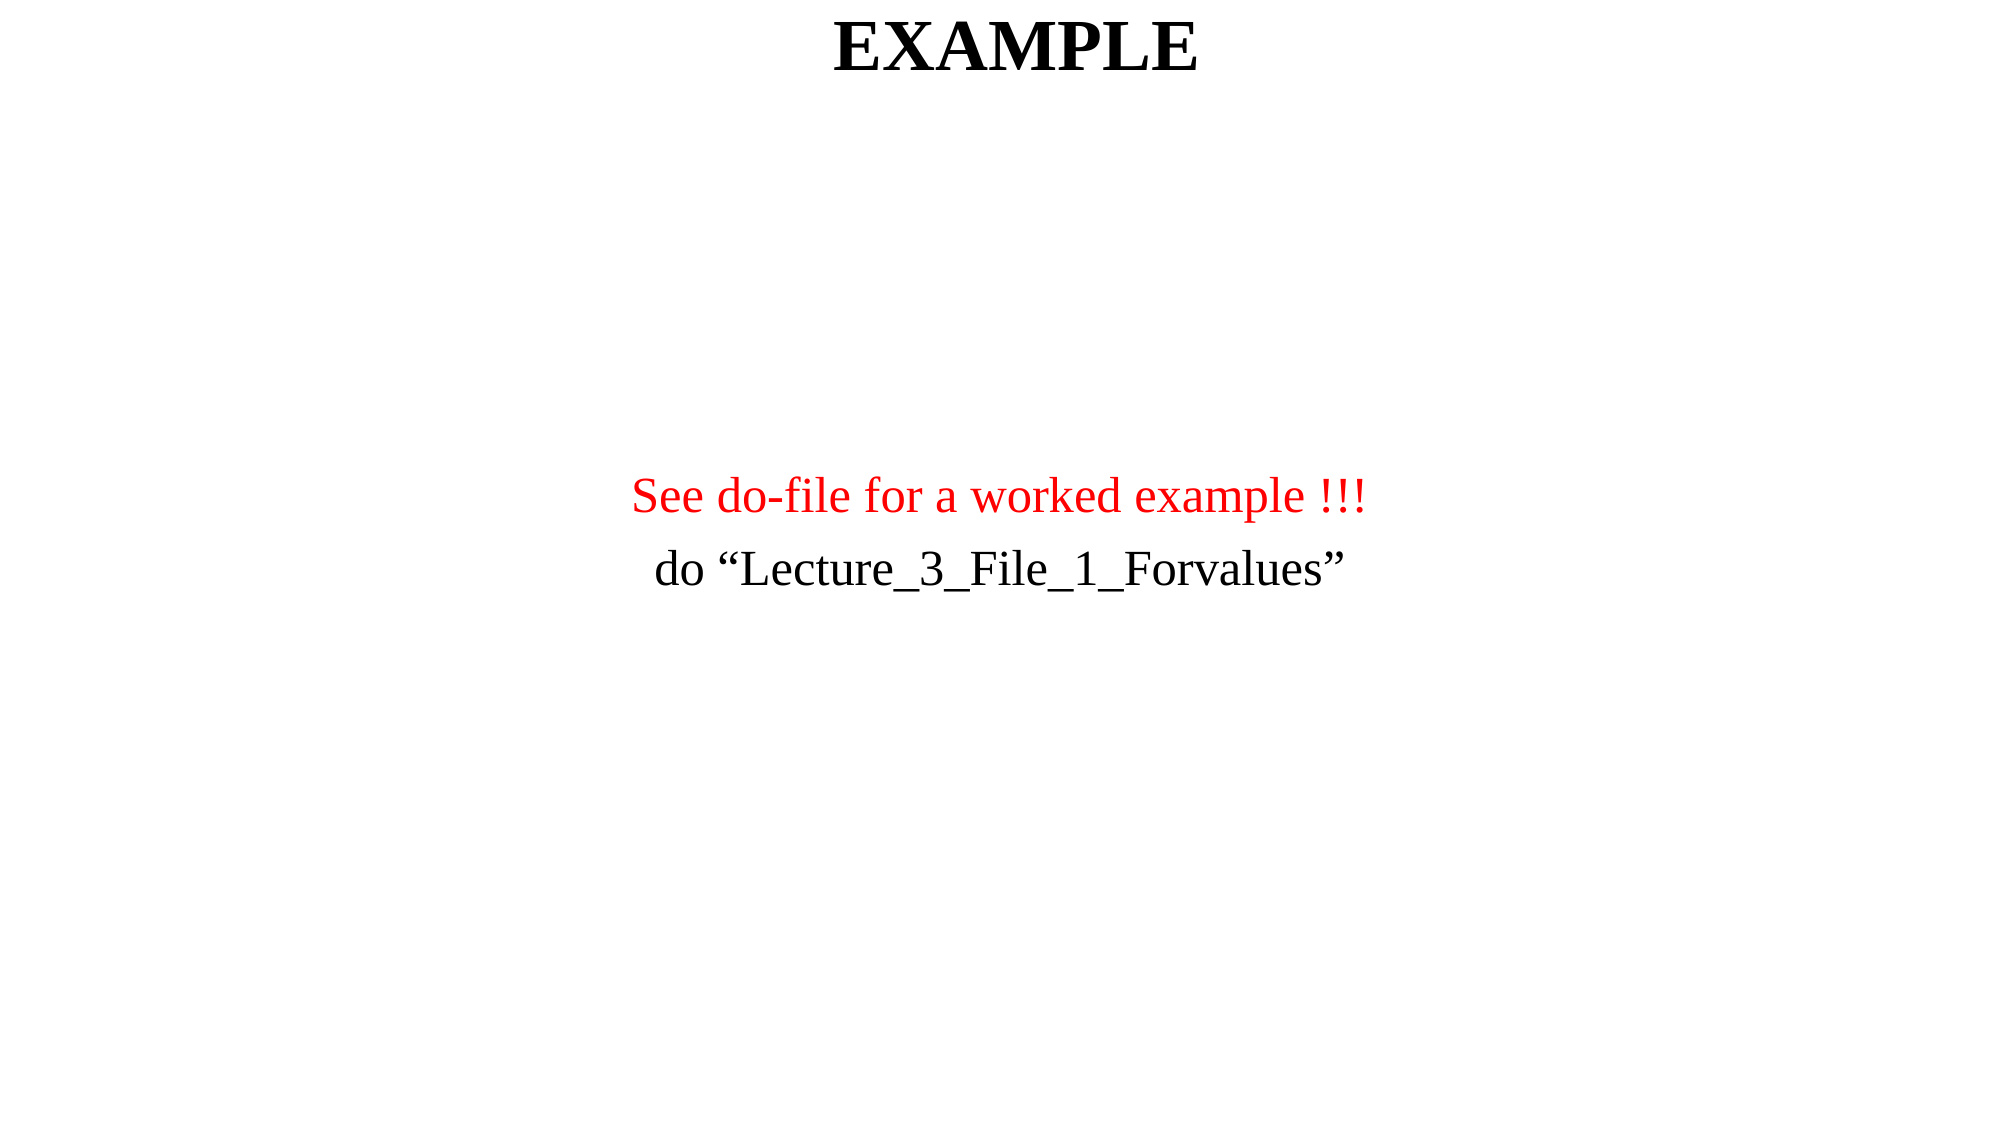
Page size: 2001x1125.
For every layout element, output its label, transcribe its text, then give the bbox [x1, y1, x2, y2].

title EXAMPLE [98, 0, 1936, 95]
list See do-file for a worked example !!! do “Lecture_3_File_1_Forvalues” [42, 461, 1959, 605]
